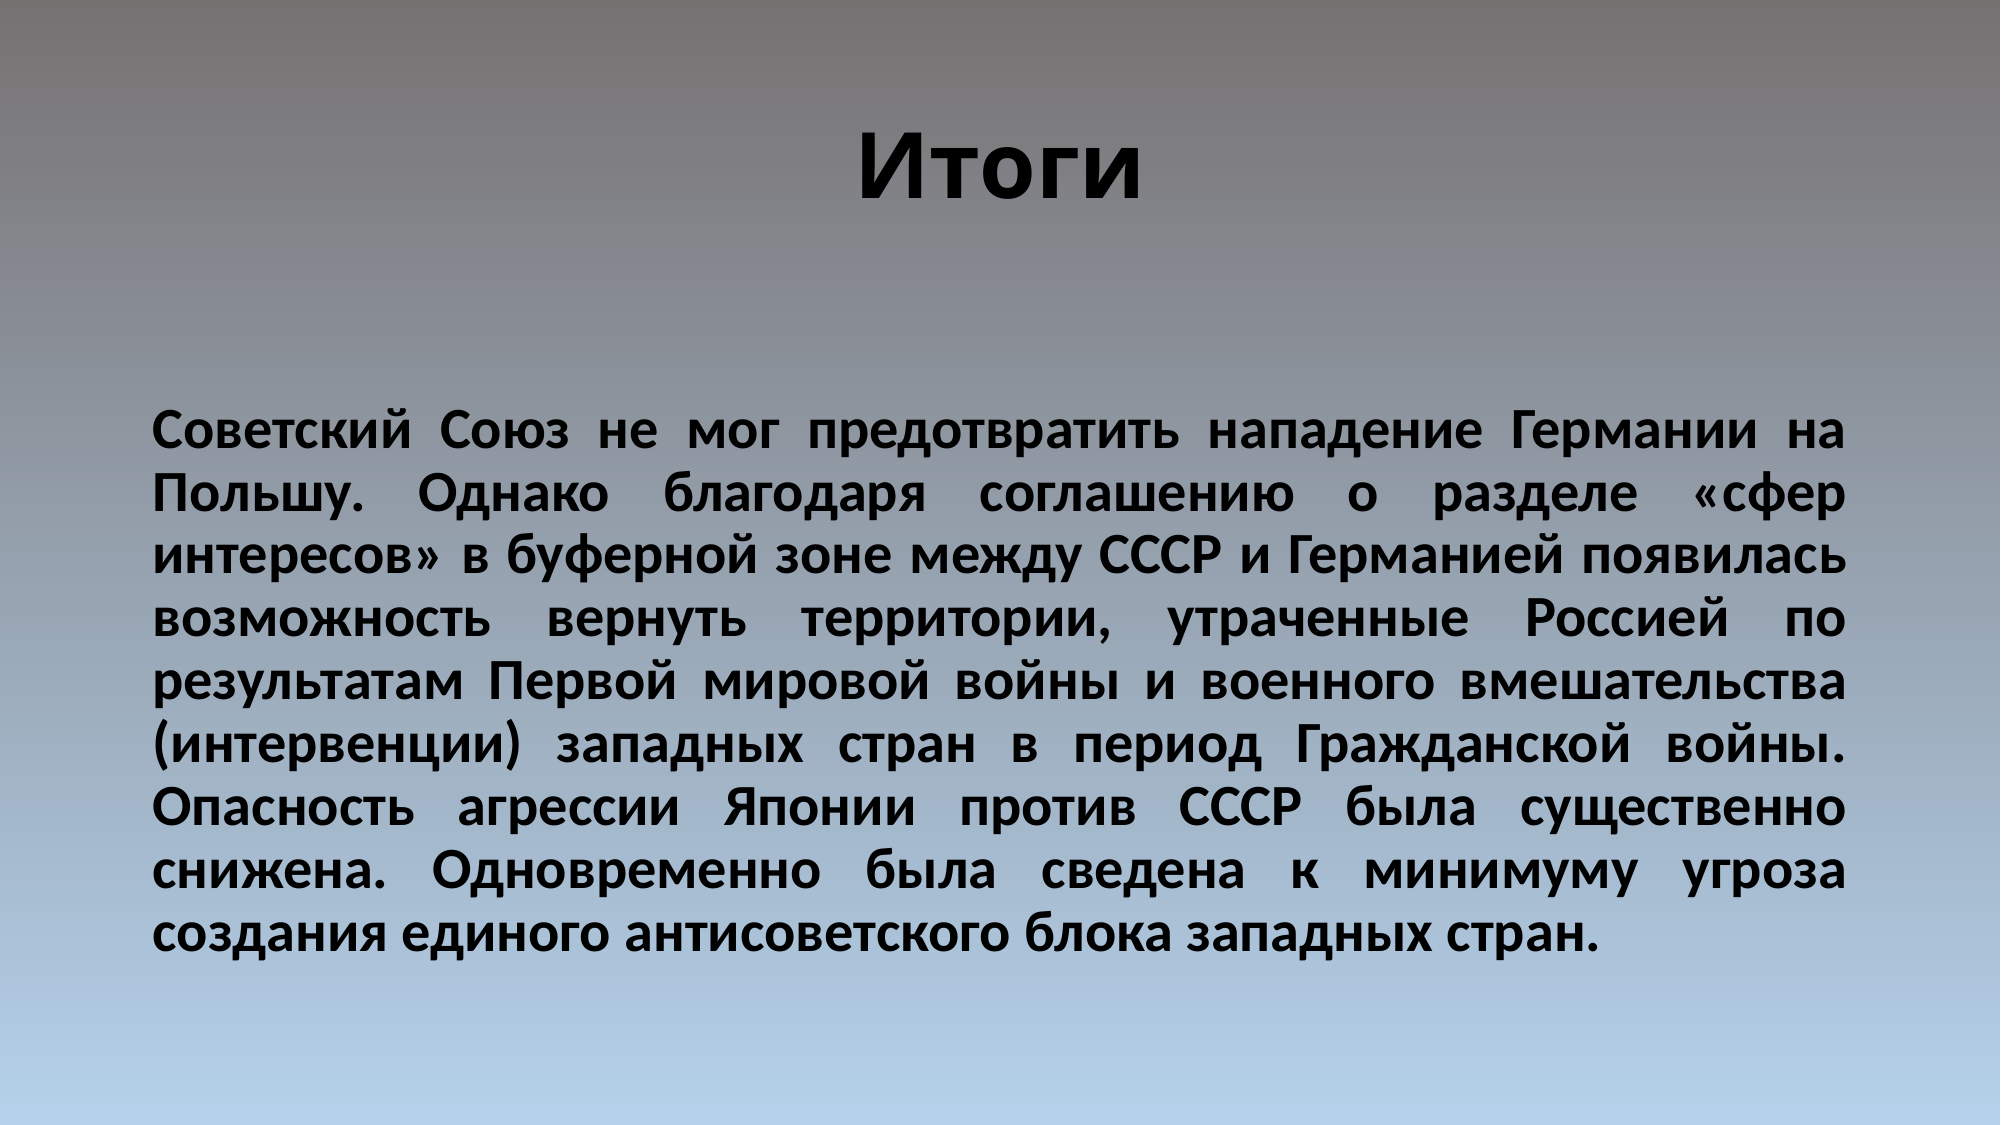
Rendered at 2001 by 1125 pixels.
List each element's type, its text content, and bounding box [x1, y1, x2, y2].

list Советский Союз не мог предотвратить нападение Германии на Польшу. Однако благодаря соглашению о разделе «сфер интересов» в буферной зоне между СССР и Германией появилась возможность вернуть территории, утраченные Россией по результатам Первой мировой войны и военного вмешательства (интервенции) западных стран в период Гражданской войны. Опасность агрессии Японии против СССР была существенно снижена. Одновременно была сведена к минимуму угроза создания единого антисоветского блока западных стран. [137, 299, 1863, 1014]
title Итоги [137, 59, 1863, 278]
